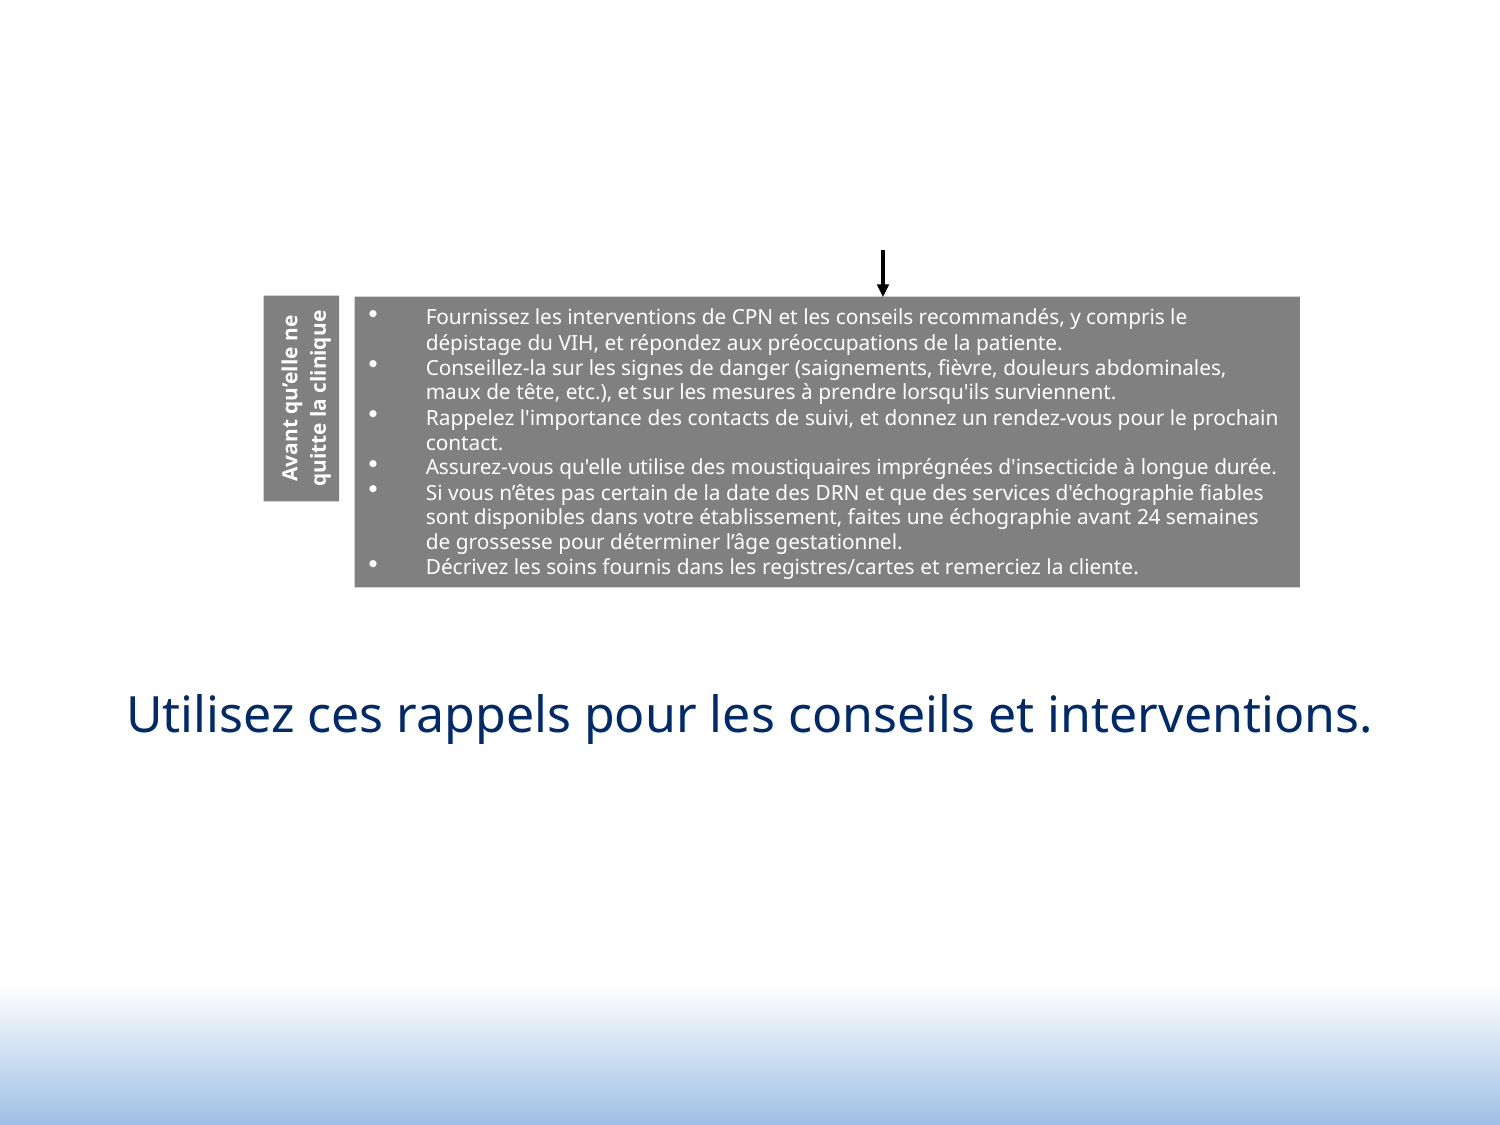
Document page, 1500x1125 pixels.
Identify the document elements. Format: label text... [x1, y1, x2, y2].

text_box Fournissez les interventions de CPN et les conseils recommandés, y compris le dépistage du VIH, et répondez aux préoccupations de la patiente. Conseillez-la sur les signes de danger (saignements, fièvre, douleurs abdominales, maux de tête, etc.), et sur les mesures à prendre lorsqu'ils surviennent. Rappelez l'importance des contacts de suivi, et donnez un rendez-vous pour le prochain contact. Assurez-vous qu'elle utilise des moustiquaires imprégnées d'insecticide à longue durée. Si vous n’êtes pas certain de la date des DRN et que des services d'échographie fiables sont disponibles dans votre établissement, faites une échographie avant 24 semaines de grossesse pour déterminer l’âge gestationnel. Décrivez les soins fournis dans les registres/cartes et remerciez la cliente. [354, 296, 1300, 588]
text_box Utilisez ces rappels pour les conseils et interventions. [74, 675, 1425, 775]
text_box Avant qu’elle ne quitte la clinique [263, 295, 340, 502]
